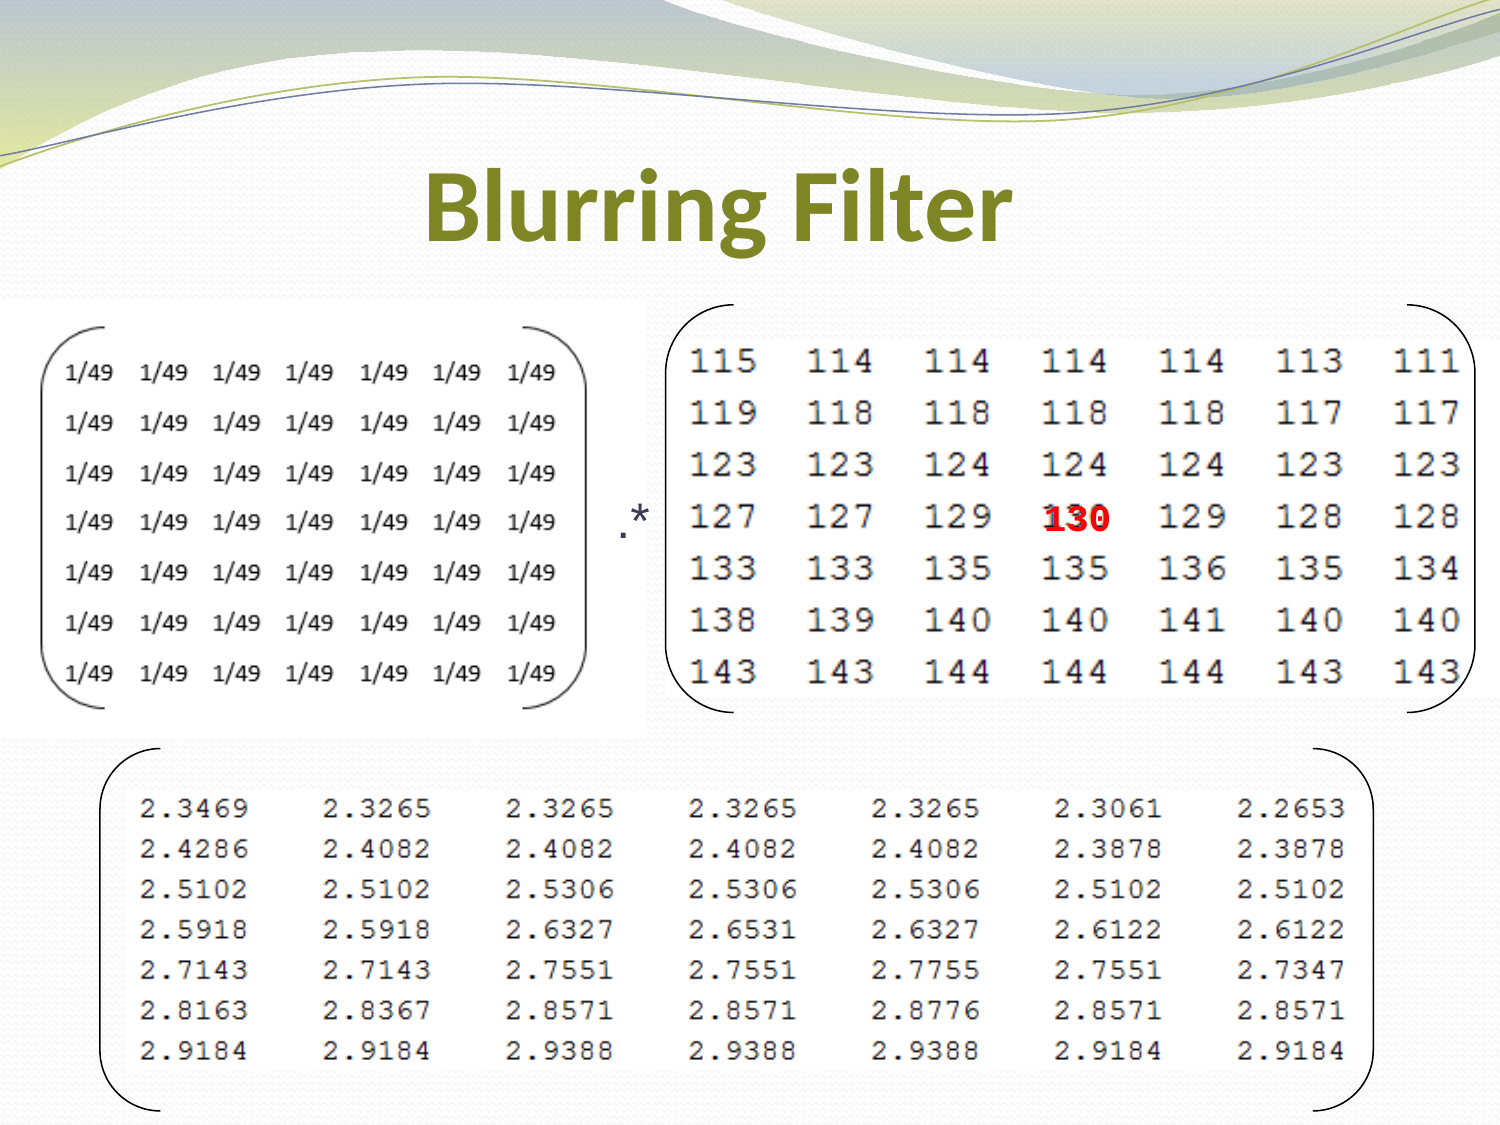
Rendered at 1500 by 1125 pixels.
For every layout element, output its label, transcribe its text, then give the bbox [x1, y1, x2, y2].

text_box .* [652, 481, 658, 556]
text_box [99, 747, 1372, 1112]
text_box [673, 304, 1468, 340]
text_box [712, 710, 1428, 714]
picture [665, 340, 1500, 698]
picture [0, 299, 646, 739]
picture [124, 792, 1374, 1071]
title Blurring Filter [25, 75, 1413, 263]
